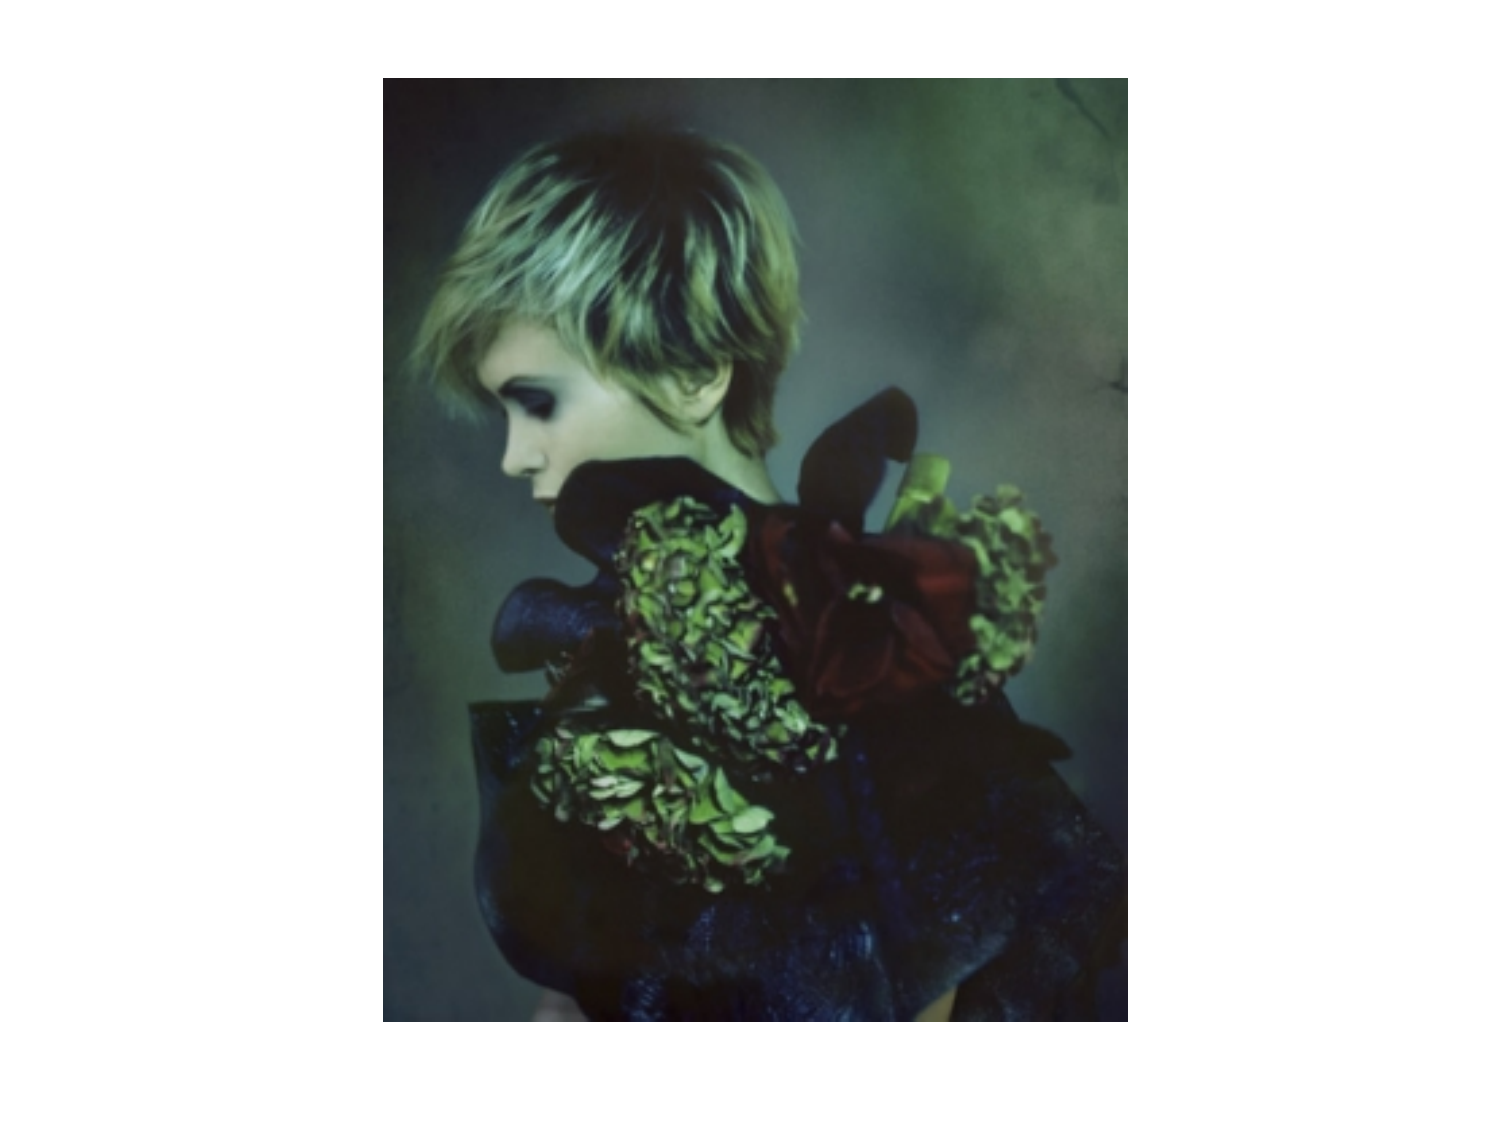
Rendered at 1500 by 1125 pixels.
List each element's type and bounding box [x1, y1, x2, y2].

picture [383, 77, 1129, 1023]
